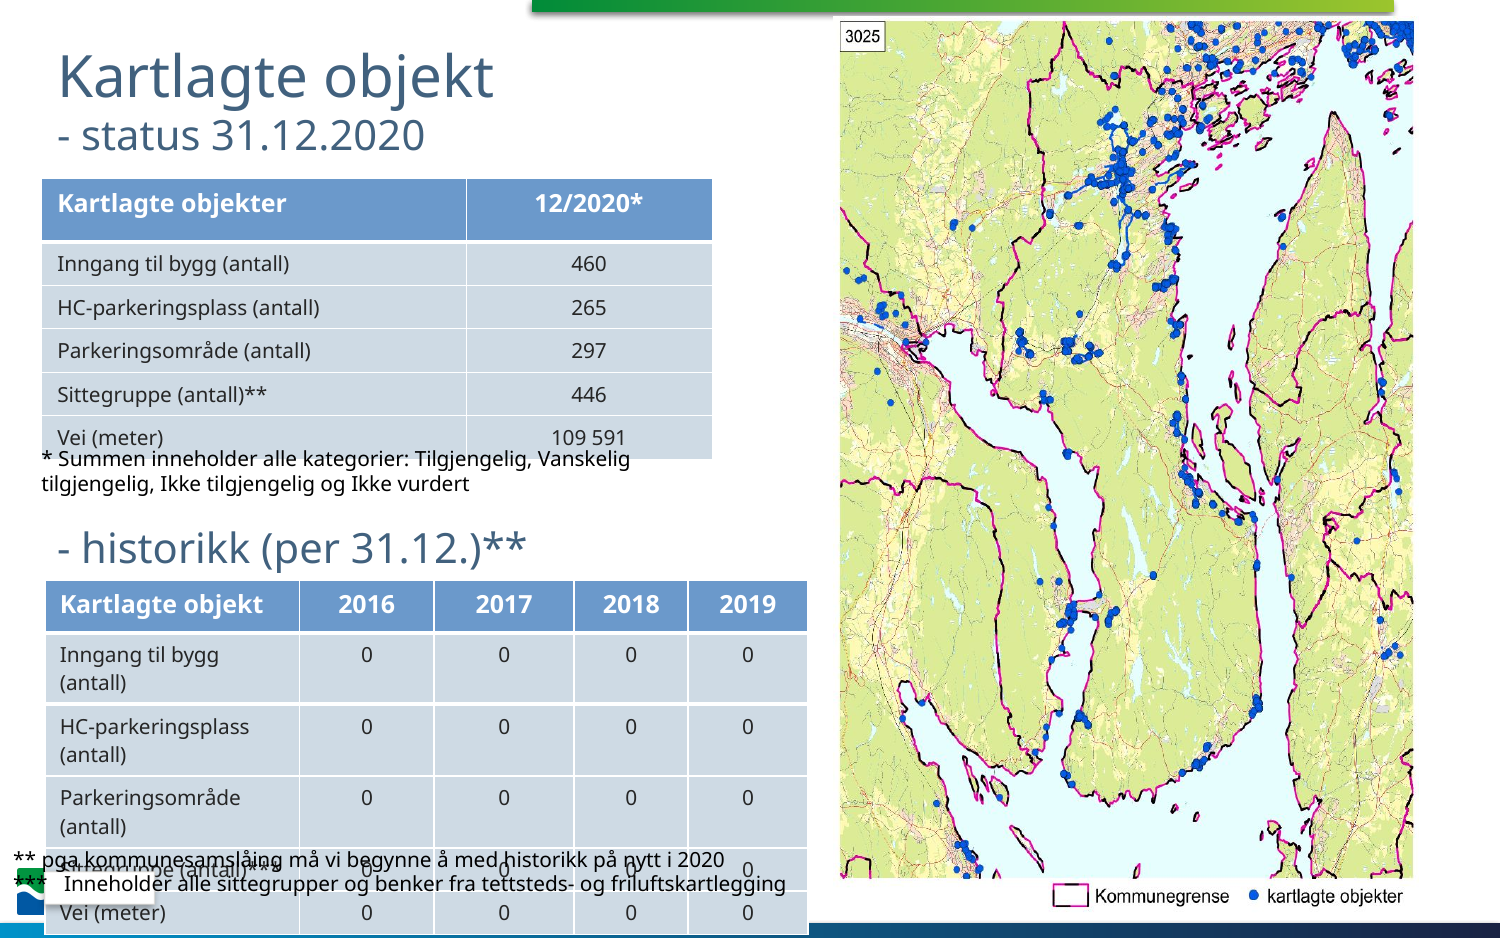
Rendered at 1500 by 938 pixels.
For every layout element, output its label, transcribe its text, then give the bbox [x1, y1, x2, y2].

table_cell 0 [435, 904, 573, 934]
table_cell 0 [689, 635, 807, 702]
table_cell 265 [467, 286, 712, 328]
table_cell Inngang til bygg (antall) [46, 635, 299, 702]
table_cell 0 [300, 706, 433, 775]
table_cell 0 [802, 849, 807, 890]
picture [833, 16, 1419, 913]
table_header 2016 [300, 581, 433, 631]
table_cell Vei (meter) [42, 416, 466, 438]
table_cell Parkeringsområde (antall) [42, 329, 466, 372]
table_cell 460 [467, 244, 712, 285]
table_header 2017 [435, 581, 573, 631]
table_cell 0 [575, 904, 687, 934]
table_cell HC-parkeringsplass (antall) [42, 286, 466, 328]
table_header Kartlagte objekter [42, 179, 466, 240]
table_header 12/2020* [467, 179, 712, 240]
table_cell 0 [300, 635, 433, 702]
table_cell 297 [467, 329, 712, 372]
table_cell 0 [575, 706, 687, 775]
table_cell Sittegruppe (antall)** [42, 373, 466, 415]
table_cell 0 [300, 777, 433, 838]
text_box - historikk (per 31.12.)** [42, 496, 828, 580]
table_cell HC-parkeringsplass (antall) [46, 706, 299, 775]
table_cell 0 [300, 904, 433, 934]
table_cell 0 [575, 635, 687, 702]
text_box Kartlagte objekt - status 31.12.2020 [42, 24, 828, 167]
table_cell Parkeringsområde (antall) [46, 777, 299, 838]
table_header 2019 [689, 581, 807, 631]
table_cell 0 [435, 777, 573, 838]
table_cell 0 [689, 777, 807, 847]
table_cell Inngang til bygg (antall) [42, 244, 466, 285]
table_header Kartlagte objekt [46, 581, 299, 631]
table_cell Vei (meter) [46, 904, 299, 934]
table_cell 0 [435, 635, 573, 702]
table_cell 109 591 [467, 416, 712, 459]
table_cell 446 [467, 373, 712, 415]
text_box ** pga kommunesamslåing må vi begynne å med historikk på nytt i 2020 *** Inneholder alle sittegrupper og benker fra tettsteds- og friluftskartlegging [0, 838, 802, 904]
text_box * Summen inneholder alle kategorier: Tilgjengelig, Vanskelig tilgjengelig, Ikke tilgjengelig og Ikke vurdert [26, 438, 711, 504]
table_cell 0 [435, 706, 573, 775]
table_header 2018 [575, 581, 687, 631]
table_cell 0 [689, 892, 807, 934]
table_cell 0 [575, 777, 687, 838]
table_cell 0 [689, 706, 807, 775]
